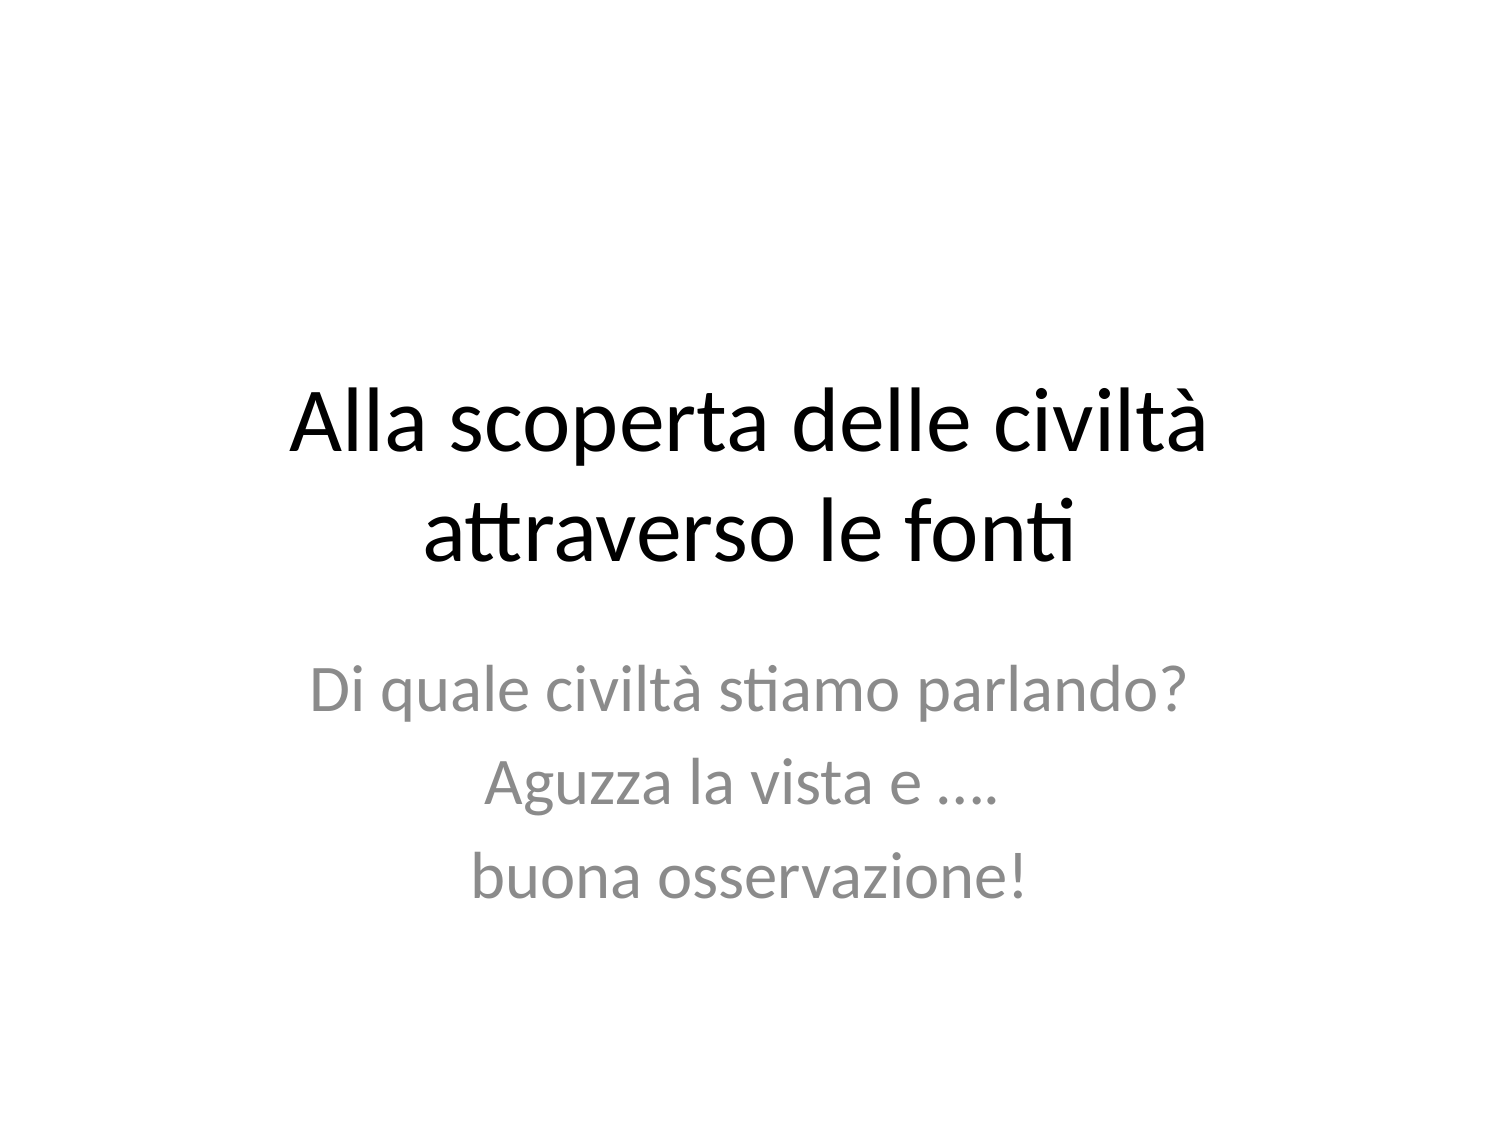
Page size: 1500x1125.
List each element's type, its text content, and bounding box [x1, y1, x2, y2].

title Alla scoperta delle civiltà attraverso le fonti [112, 349, 1388, 591]
subtitle Di quale civiltà stiamo parlando? Aguzza la vista e …. buona osservazione! [225, 637, 1275, 925]
